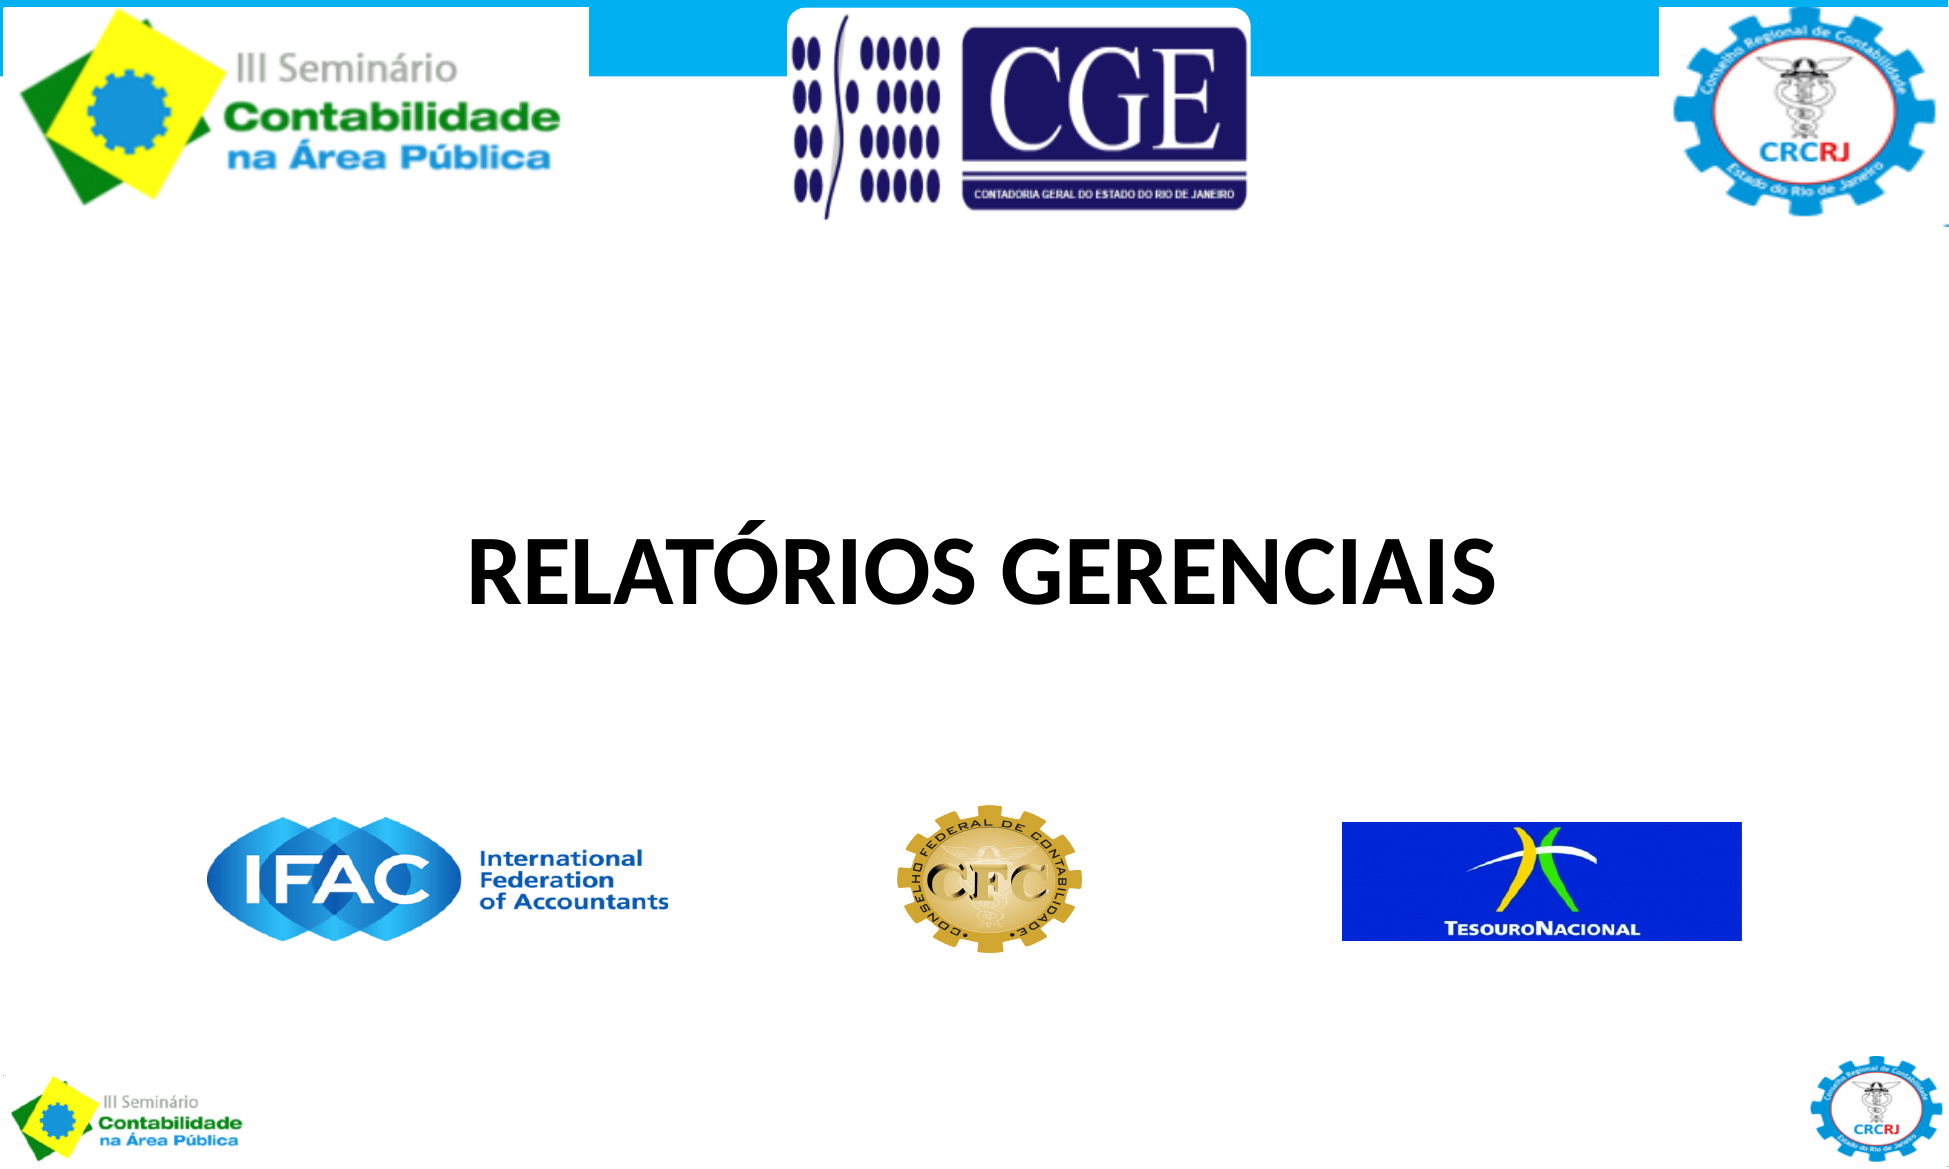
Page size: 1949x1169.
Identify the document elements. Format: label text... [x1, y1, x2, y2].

picture [897, 805, 1083, 953]
picture [1658, 8, 1949, 227]
picture [3, 8, 589, 223]
picture [206, 816, 668, 942]
picture [3, 1075, 254, 1168]
picture [1342, 822, 1743, 942]
picture [786, 8, 1251, 223]
picture [1803, 1056, 1949, 1167]
title RELATÓRIOS GERENCIAIS [153, 375, 1811, 751]
